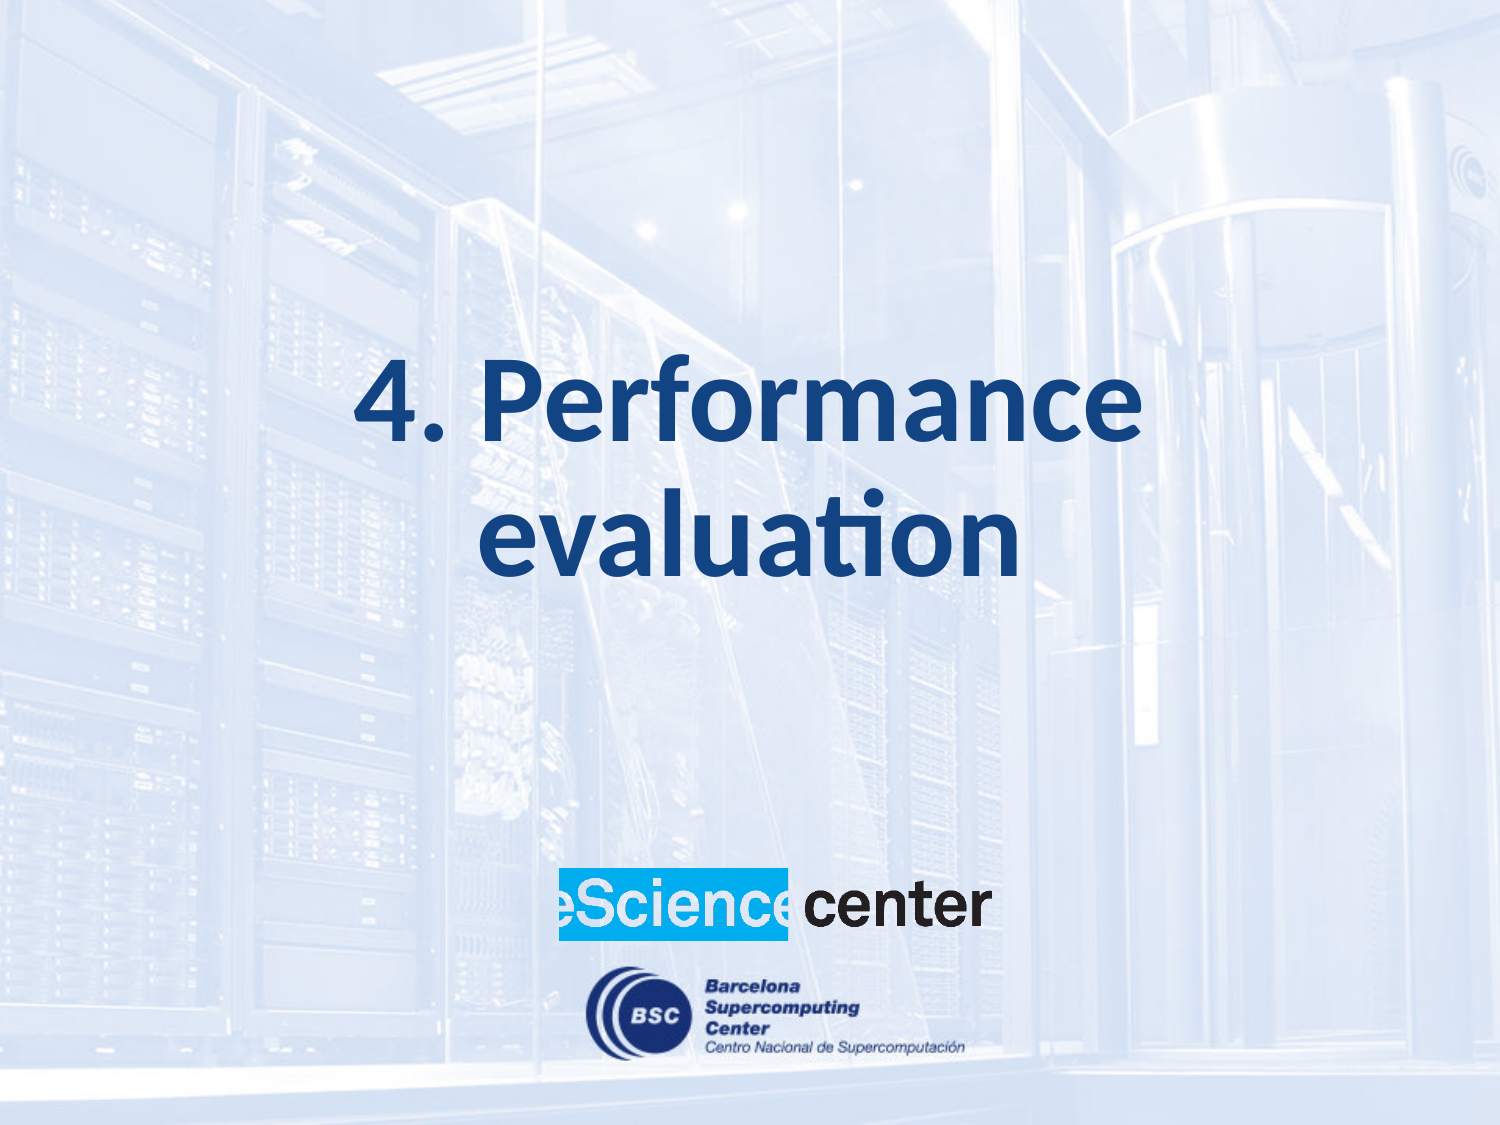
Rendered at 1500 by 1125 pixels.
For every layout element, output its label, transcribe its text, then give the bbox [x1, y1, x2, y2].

picture [0, 0, 1500, 1125]
title 4. Performance evaluation [188, 143, 1311, 794]
